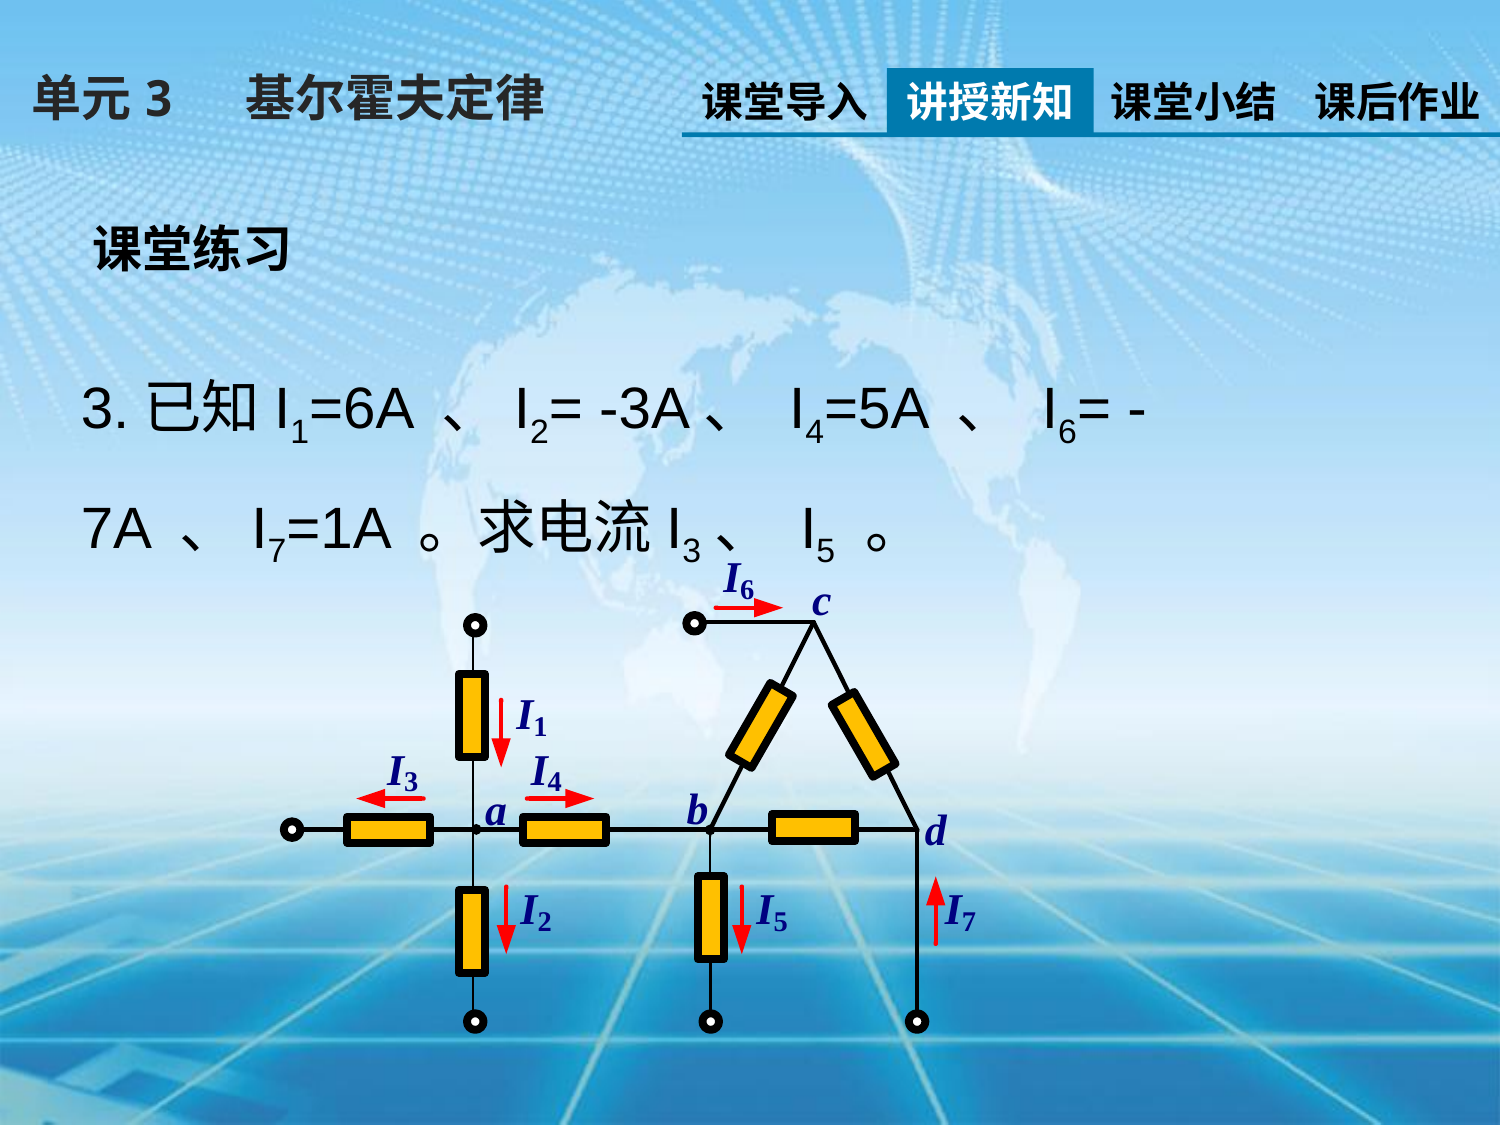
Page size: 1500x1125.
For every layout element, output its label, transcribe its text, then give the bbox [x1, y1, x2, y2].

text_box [275, 548, 992, 1036]
picture [0, 0, 1500, 1125]
text_box 课堂练习 [42, 198, 343, 297]
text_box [16, 59, 1500, 135]
text_box 3.已知I1=6A 、I2= -3A、 I4=5A 、 I6= -7A 、I7=1A 。求电流I3、 I5 。 [66, 323, 1500, 577]
